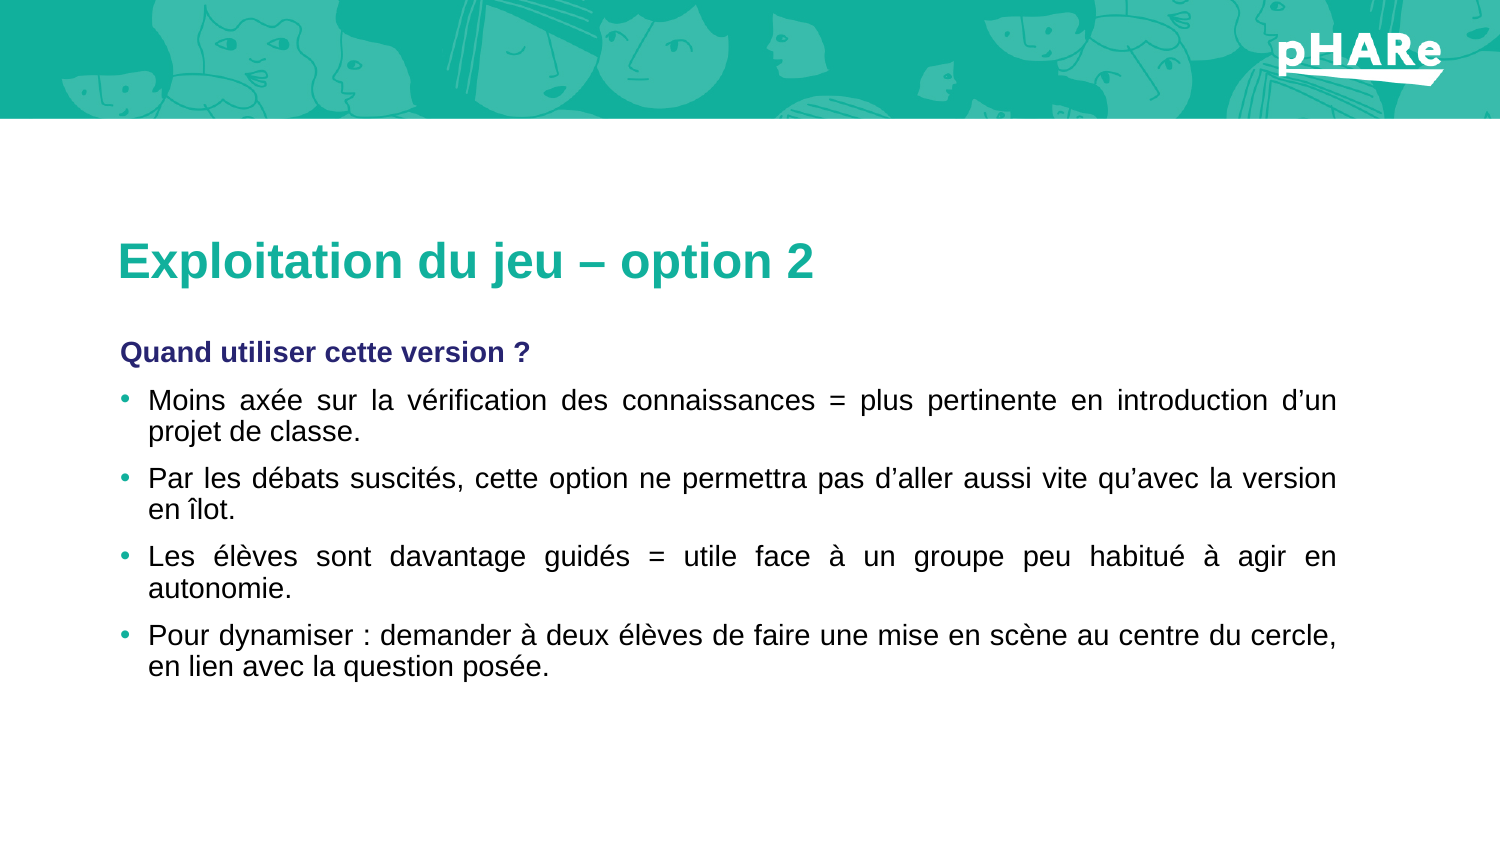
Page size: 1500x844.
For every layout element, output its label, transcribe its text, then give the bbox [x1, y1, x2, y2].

picture [0, 0, 1500, 119]
text_box Exploitation du jeu – option 2 [102, 203, 1485, 322]
text_box Quand utiliser cette version ? Moins axée sur la vérification des connaissances = plus pertinente en introduction d’un projet de classe. Par les débats suscités, cette option ne permettra pas d’aller aussi vite qu’avec la version en îlot. Les élèves sont davantage guidés = utile face à un groupe peu habitué à agir en autonomie. Pour dynamiser : demander à deux élèves de faire une mise en scène au centre du cercle, en lien avec la question posée. [105, 330, 1354, 670]
